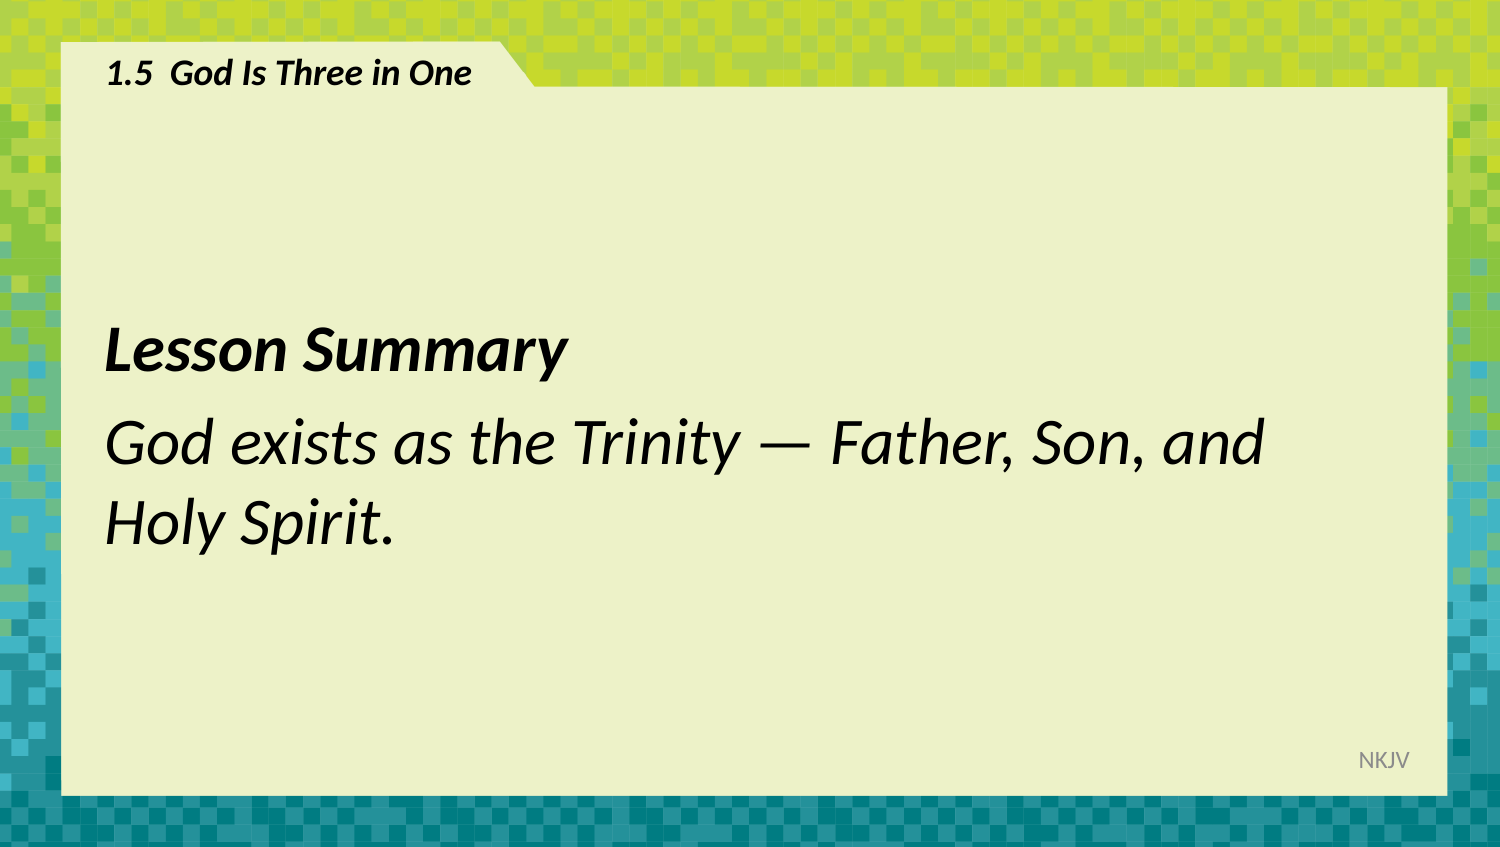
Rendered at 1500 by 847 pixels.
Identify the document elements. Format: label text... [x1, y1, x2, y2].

list Lesson Summary God exists as the Trinity — Father, Son, and Holy Spirit. [89, 141, 1403, 722]
picture [0, 0, 1500, 847]
footer NKJV [950, 736, 1425, 782]
title 1.5 God Is Three in One [89, 33, 1420, 108]
